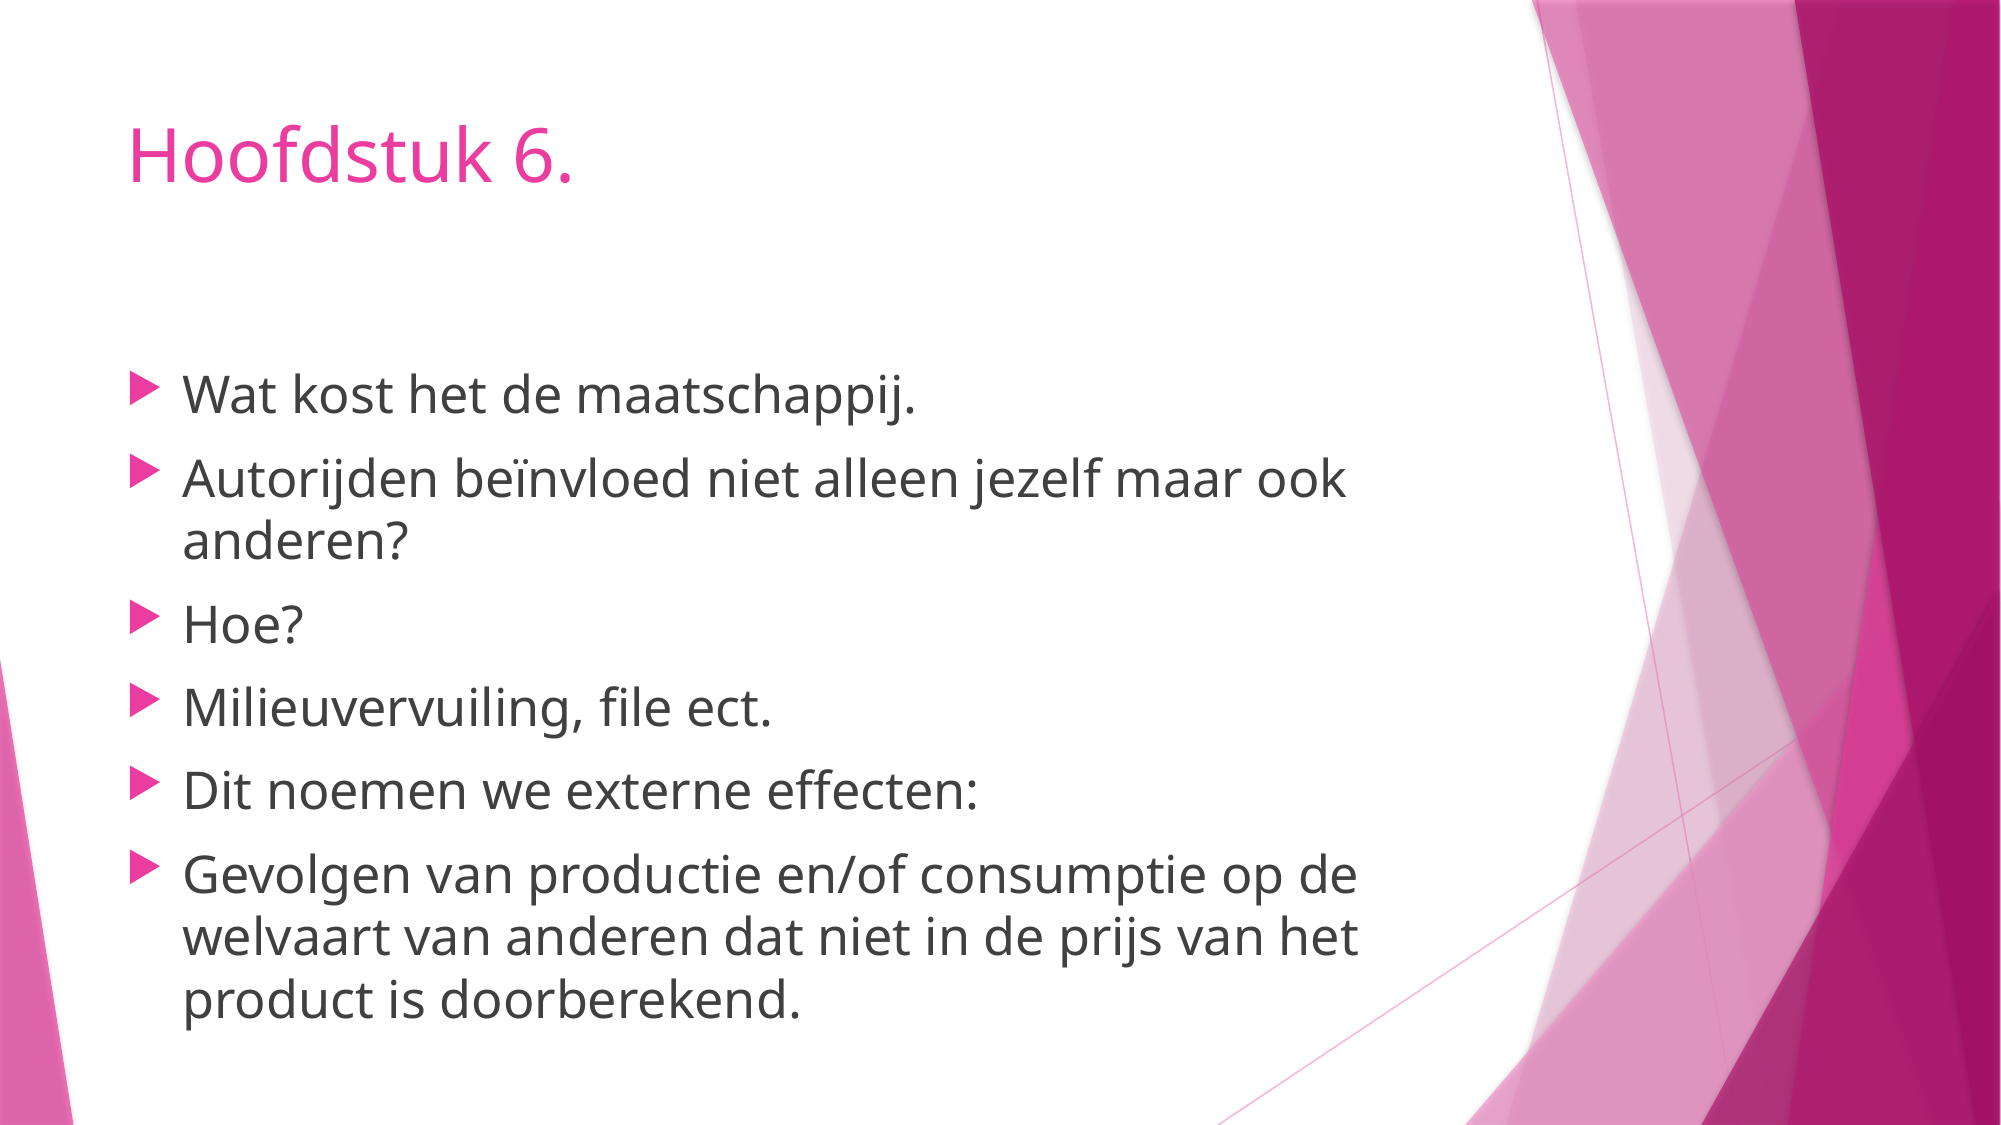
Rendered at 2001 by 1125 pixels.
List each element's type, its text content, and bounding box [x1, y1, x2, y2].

list Wat kost het de maatschappij. Autorijden beïnvloed niet alleen jezelf maar ook anderen? Hoe? Milieuvervuiling, file ect. Dit noemen we externe effecten: Gevolgen van productie en/of consumptie op de welvaart van anderen dat niet in de prijs van het product is doorberekend. [111, 354, 1522, 992]
title Hoofdstuk 6. [111, 99, 1522, 317]
